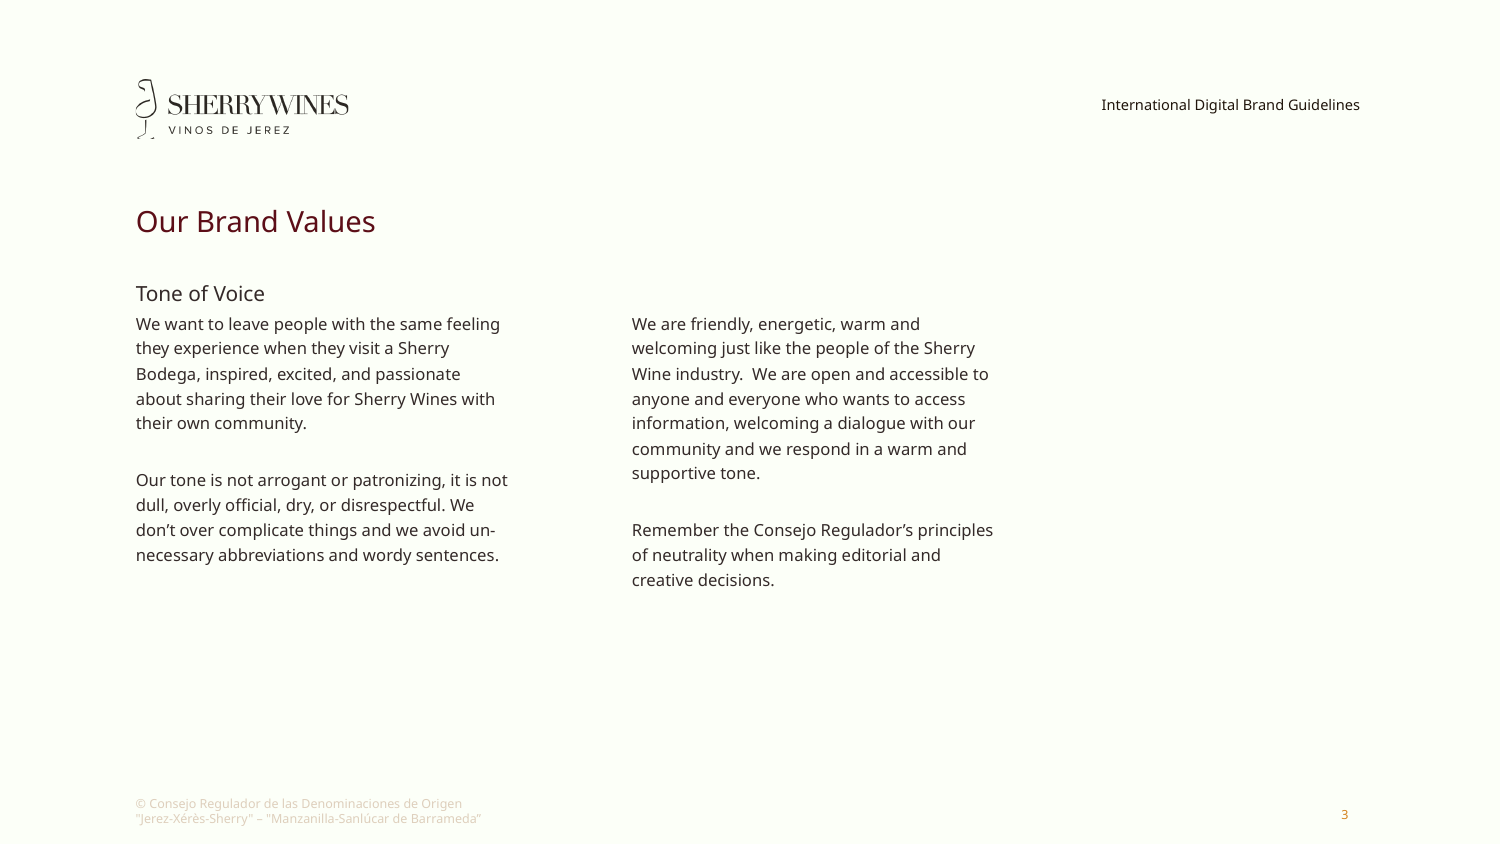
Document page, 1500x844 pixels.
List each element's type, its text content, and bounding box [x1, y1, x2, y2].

text_box We are friendly, energetic, warm and welcoming just like the people of the Sherry Wine industry. We are open and accessible to anyone and everyone who wants to access information, welcoming a dialogue with our community and we respond in a warm and supportive tone. Remember the Consejo Regulador’s principles of neutrality when making editorial and creative decisions. [631, 280, 1022, 785]
list Tone of Voice We want to leave people with the same feeling they experience when they visit a Sherry Bodega, inspired, excited, and passionate about sharing their love for Sherry Wines with their own community. Our tone is not arrogant or patronizing, it is not dull, overly official, dry, or disrespectful. We don’t over complicate things and we avoid un-necessary abbreviations and wordy sentences. [135, 280, 526, 785]
title Our Brand Values [135, 197, 975, 245]
slide_number 3 [1295, 799, 1365, 844]
